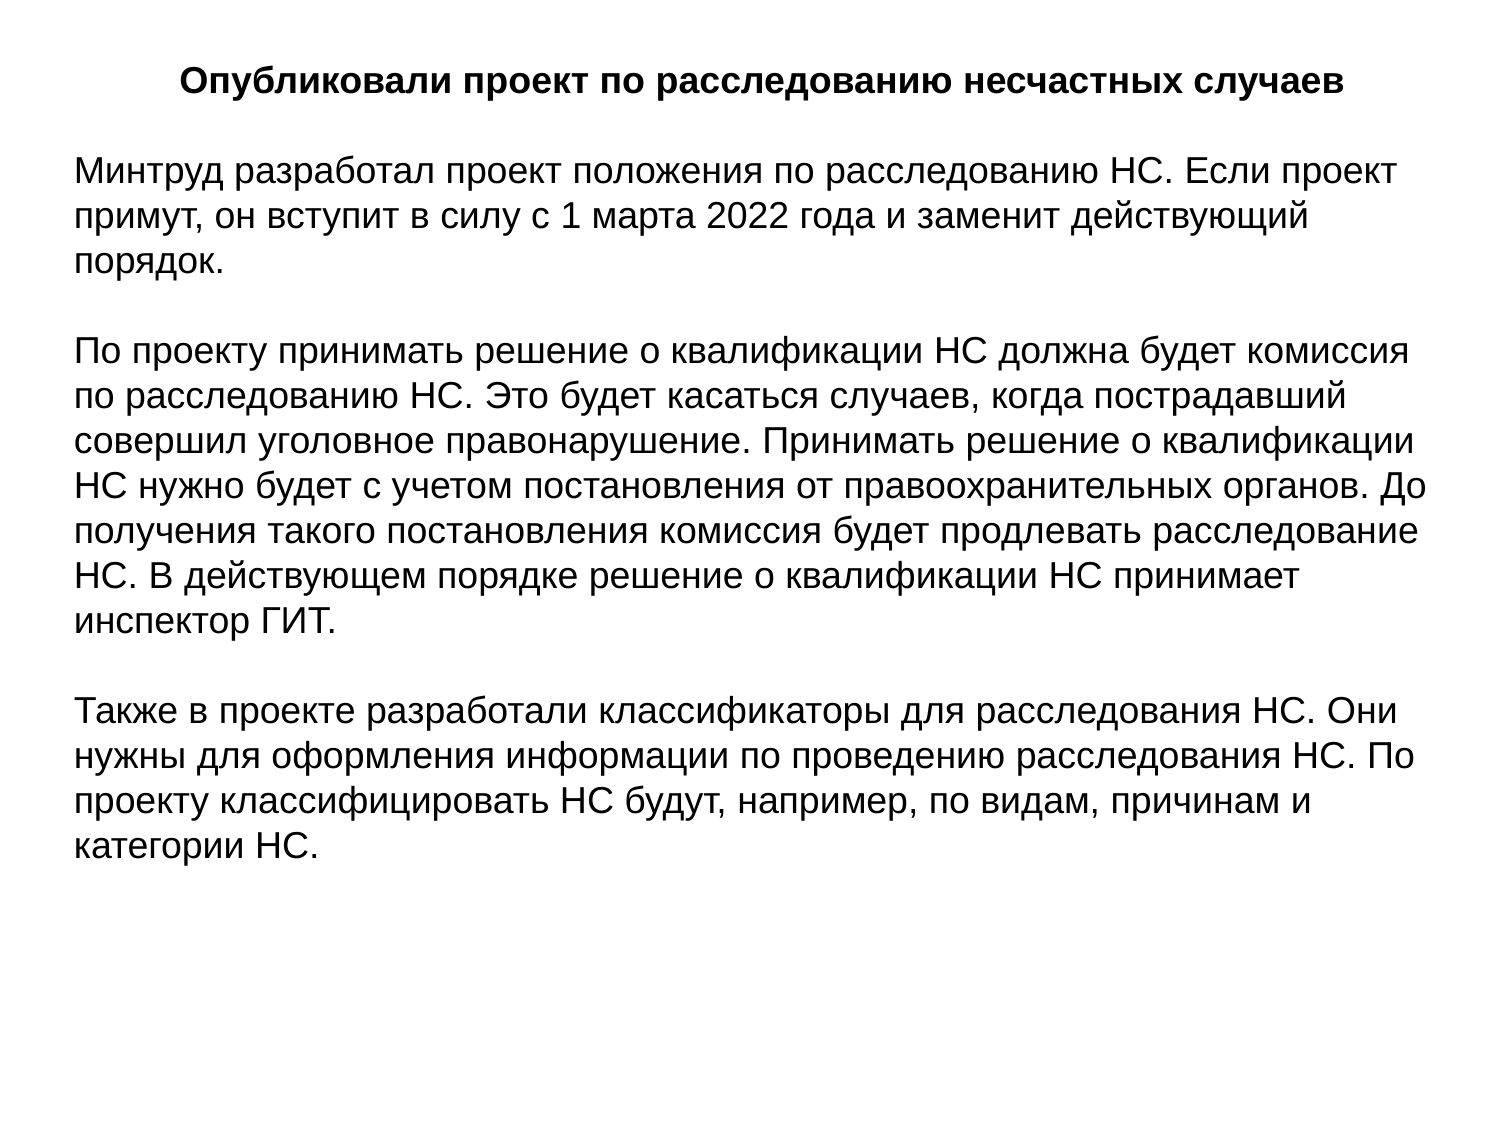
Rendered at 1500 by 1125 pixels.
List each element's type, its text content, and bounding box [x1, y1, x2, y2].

text_box Опубликовали проект по расследованию несчастных случаев Минтруд разработал проект положения по расследованию НС. Если проект примут, он вступит в силу с 1 марта 2022 года и заменит действующий порядок. По проекту принимать решение о квалификации НС должна будет комиссия по расследованию НС. Это будет касаться случаев, когда пострадавший совершил уголовное правонарушение. Принимать решение о квалификации НС нужно будет с учетом постановления от правоохранительных органов. До получения такого постановления комиссия будет продлевать расследование НС. В действующем порядке решение о квалификации НС принимает инспектор ГИТ. Также в проекте разработали классификаторы для расследования НС. Они нужны для оформления информации по проведению расследования НС. По проекту классифицировать НС будут, например, по видам, причинам и категории НС. [58, 48, 1477, 987]
